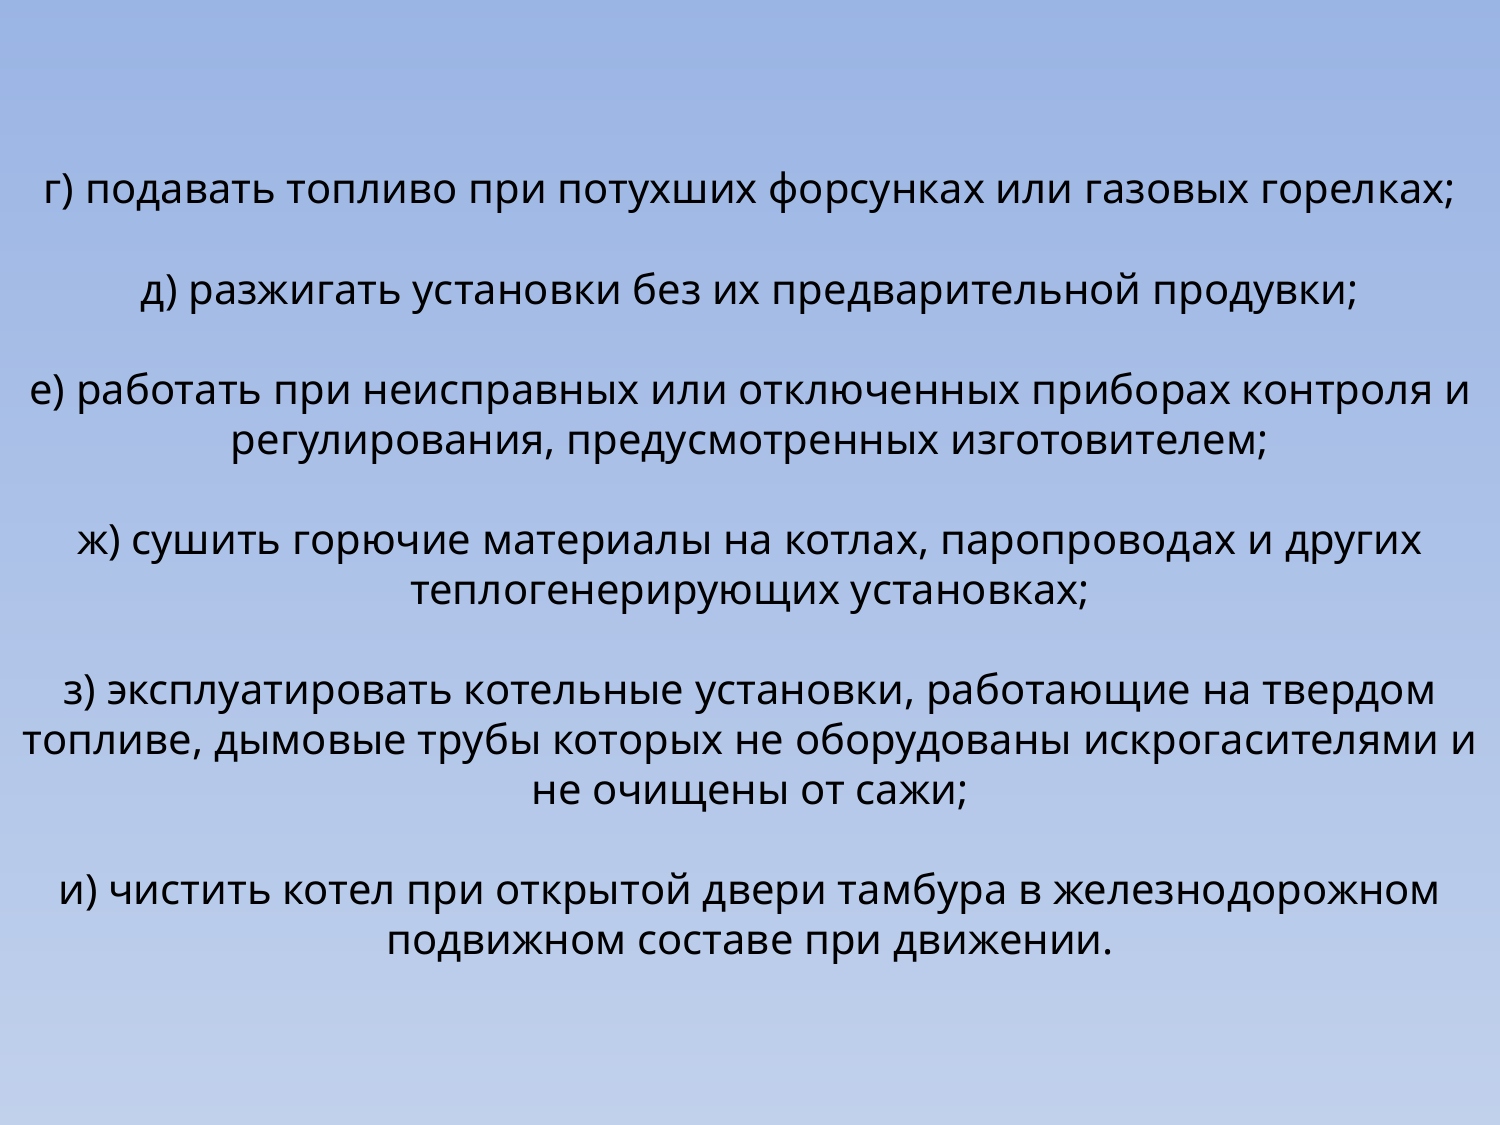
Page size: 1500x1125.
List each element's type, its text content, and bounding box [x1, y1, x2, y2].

title г) подавать топливо при потухших форсунках или газовых горелках; д) разжигать установки без их предварительной продувки; е) работать при неисправных или отключенных приборах контроля и регулирования, предусмотренных изготовителем; ж) сушить горючие материалы на котлах, паропроводах и других теплогенерирующих установках; з) эксплуатировать котельные установки, работающие на твердом топливе, дымовые трубы которых не оборудованы искрогасителями и не очищены от сажи; и) чистить котел при открытой двери тамбура в железнодорожном подвижном составе при движении. [0, 0, 1500, 1125]
